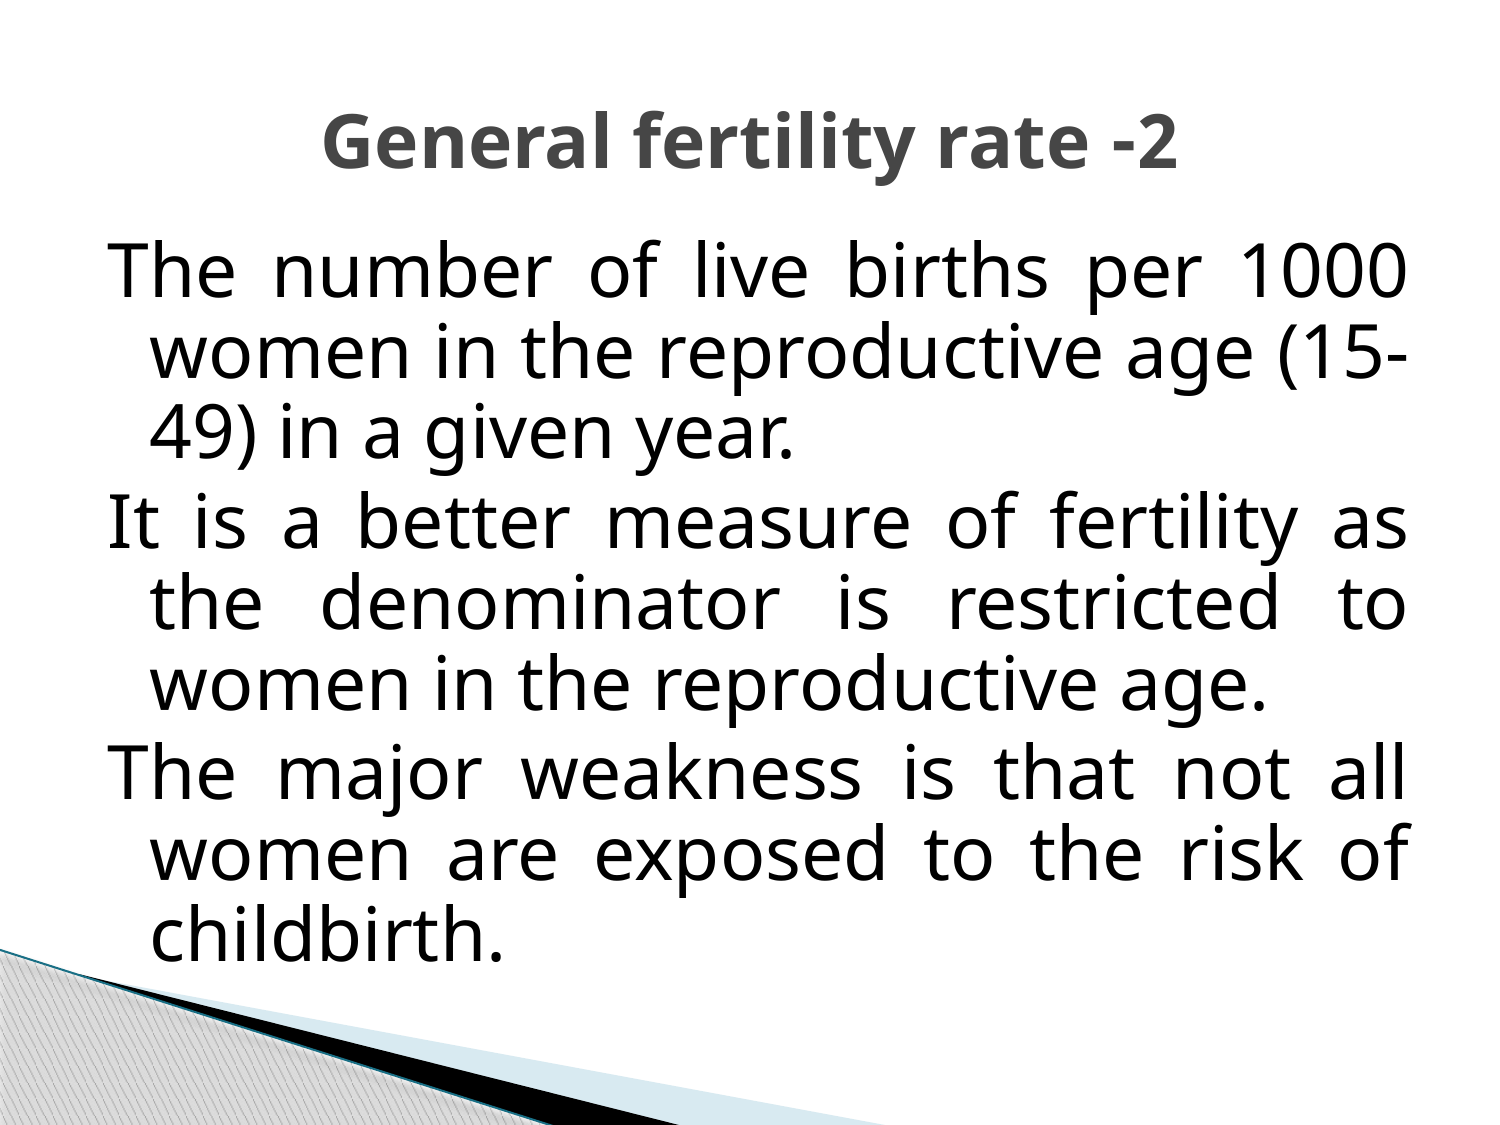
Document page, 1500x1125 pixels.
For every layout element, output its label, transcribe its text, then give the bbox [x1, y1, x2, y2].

list The number of live births per 1000 women in the reproductive age (15-49) in a given year. It is a better measure of fertility as the denominator is restricted to women in the reproductive age. The major weakness is that not all women are exposed to the risk of childbirth. [75, 233, 1425, 1050]
title 2- General fertility rate [75, 45, 1425, 233]
